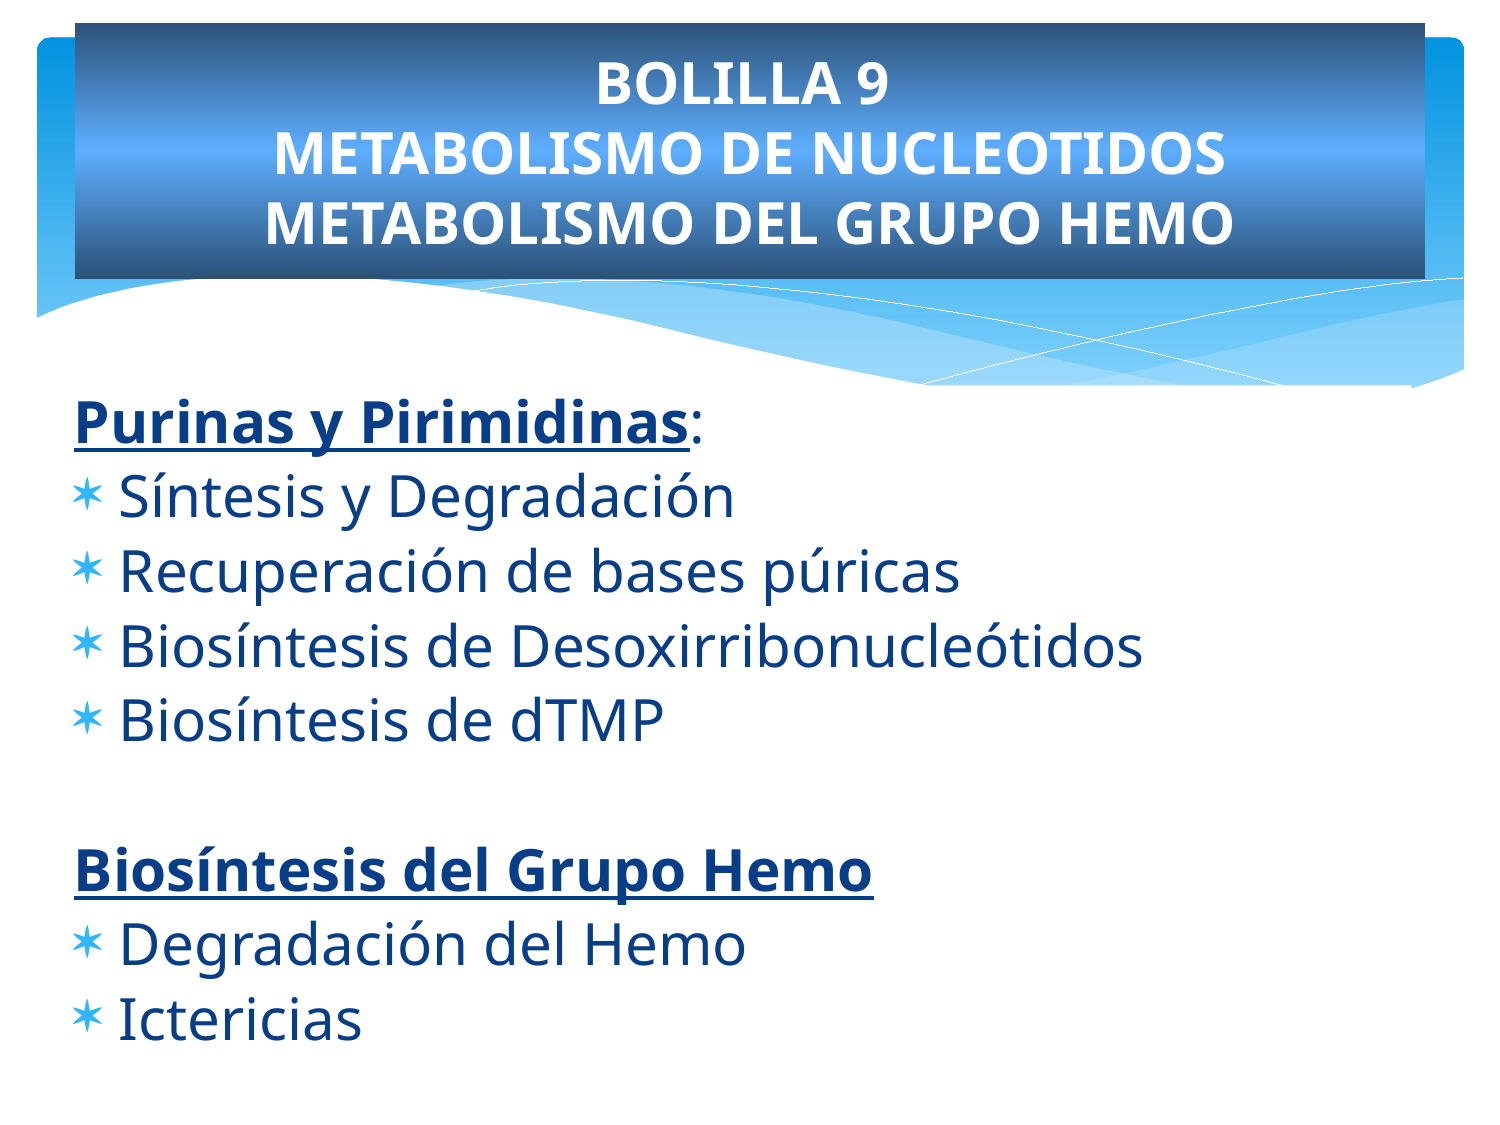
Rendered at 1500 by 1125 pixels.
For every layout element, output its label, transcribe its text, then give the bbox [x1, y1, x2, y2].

title BOLILLA 9 METABOLISMO DE NUCLEOTIDOS METABOLISMO DEL GRUPO HEMO [75, 23, 1425, 279]
list Purinas y Pirimidinas: Síntesis y Degradación Recuperación de bases púricas Biosíntesis de Desoxirribonucleótidos Biosíntesis de dTMP Biosíntesis del Grupo Hemo Degradación del Hemo Ictericias [58, 385, 1412, 1105]
